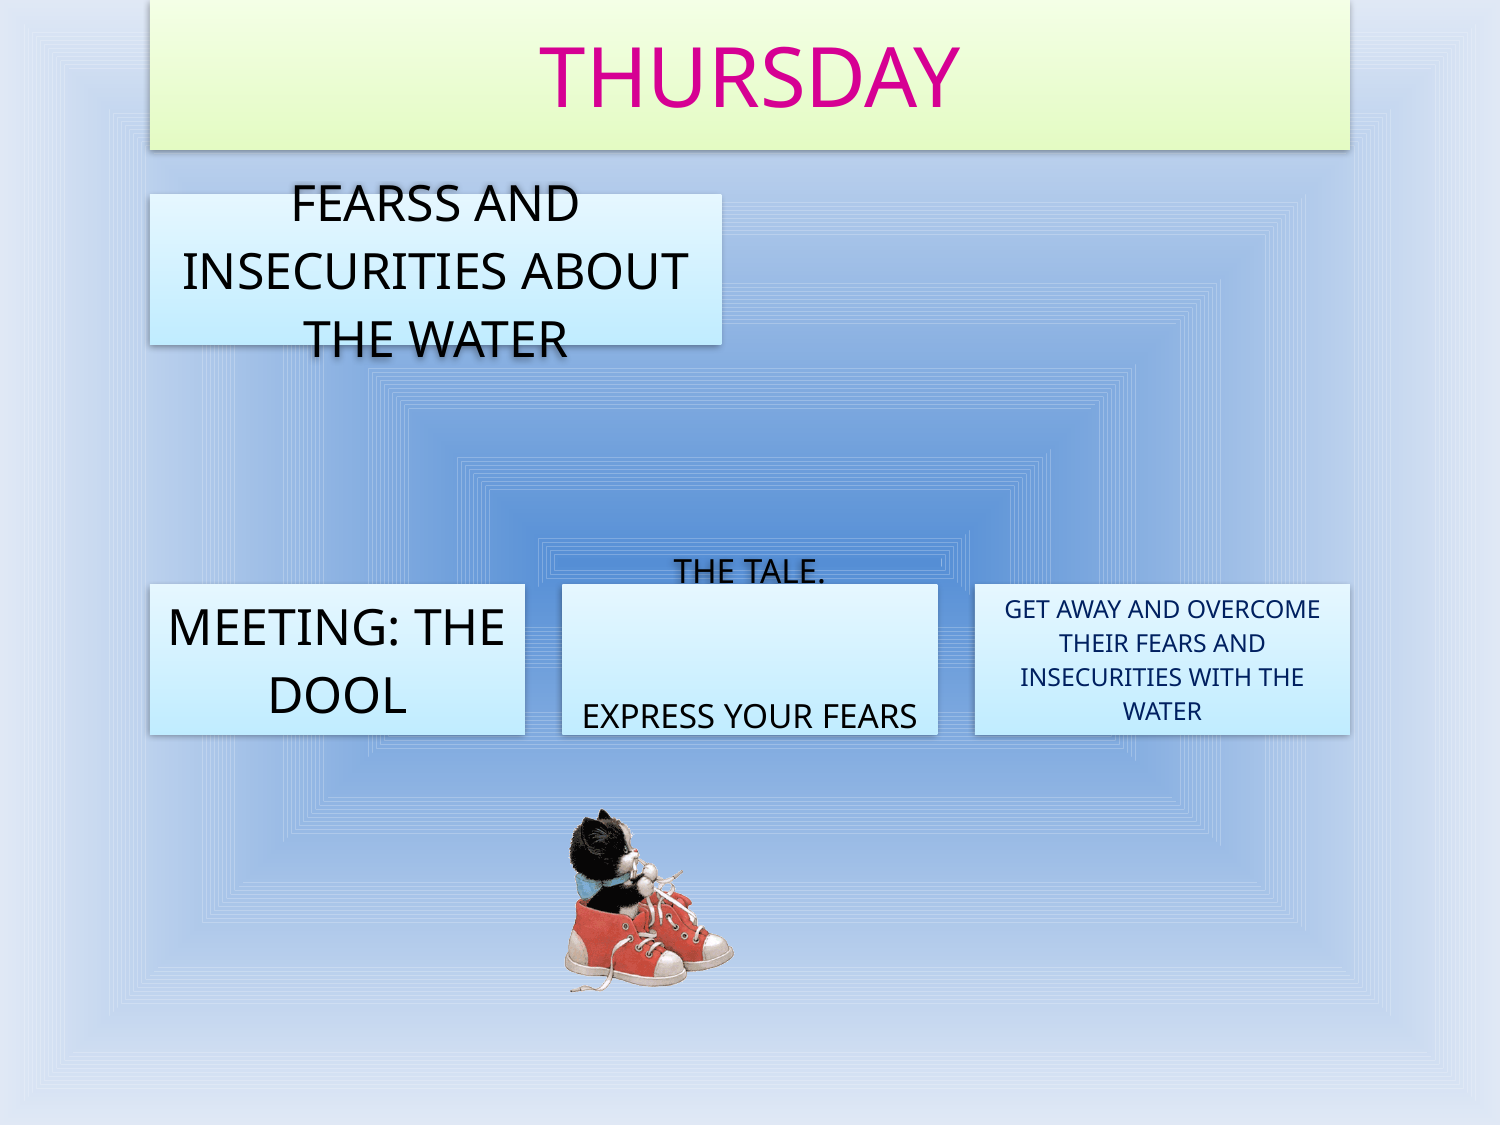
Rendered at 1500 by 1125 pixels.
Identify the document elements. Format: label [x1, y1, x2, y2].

list [0, 0, 1500, 1125]
picture [560, 798, 737, 999]
